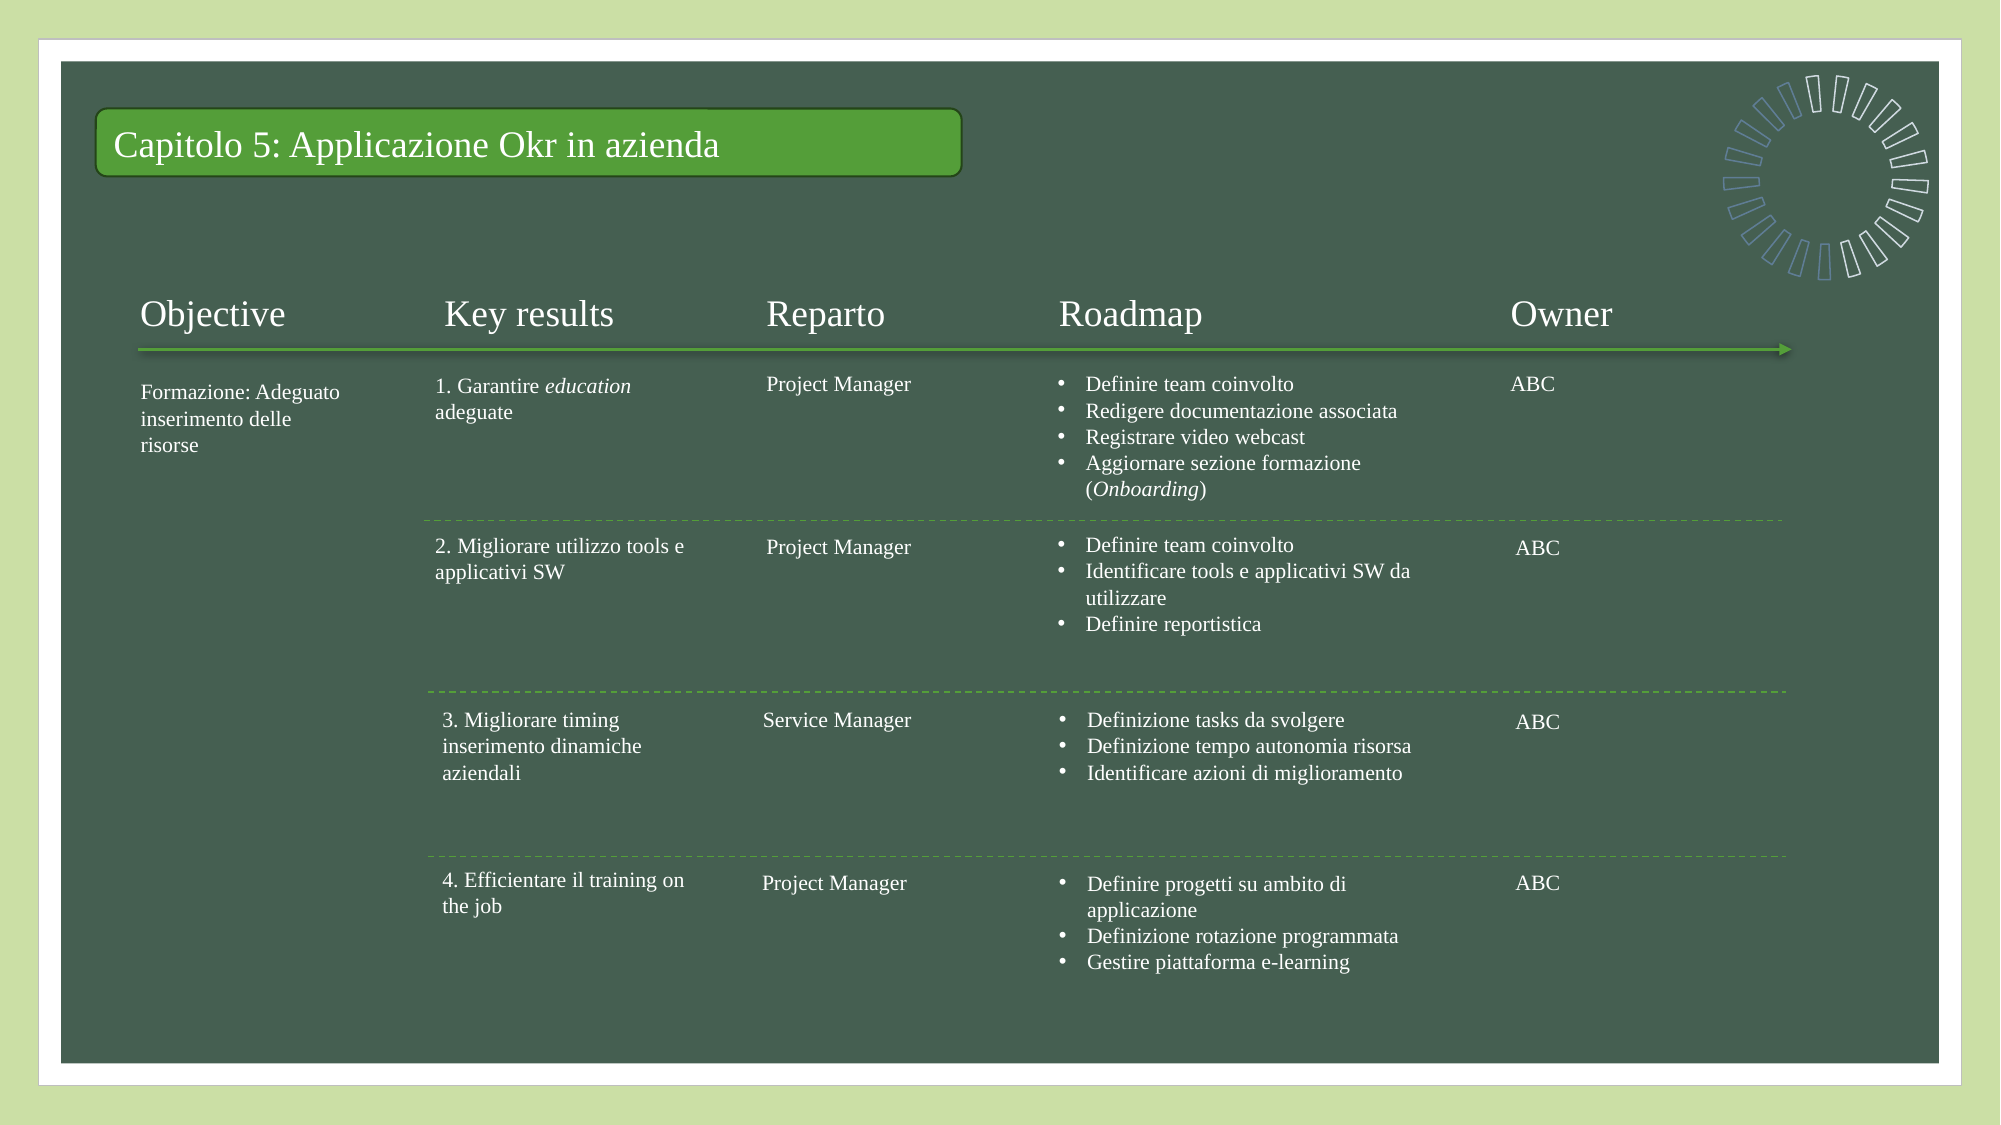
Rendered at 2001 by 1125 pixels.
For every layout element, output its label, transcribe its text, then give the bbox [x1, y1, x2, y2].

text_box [125, 281, 1875, 984]
text_box Capitolo 5: Applicazione Okr in azienda [94, 107, 963, 178]
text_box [1723, 75, 1929, 280]
